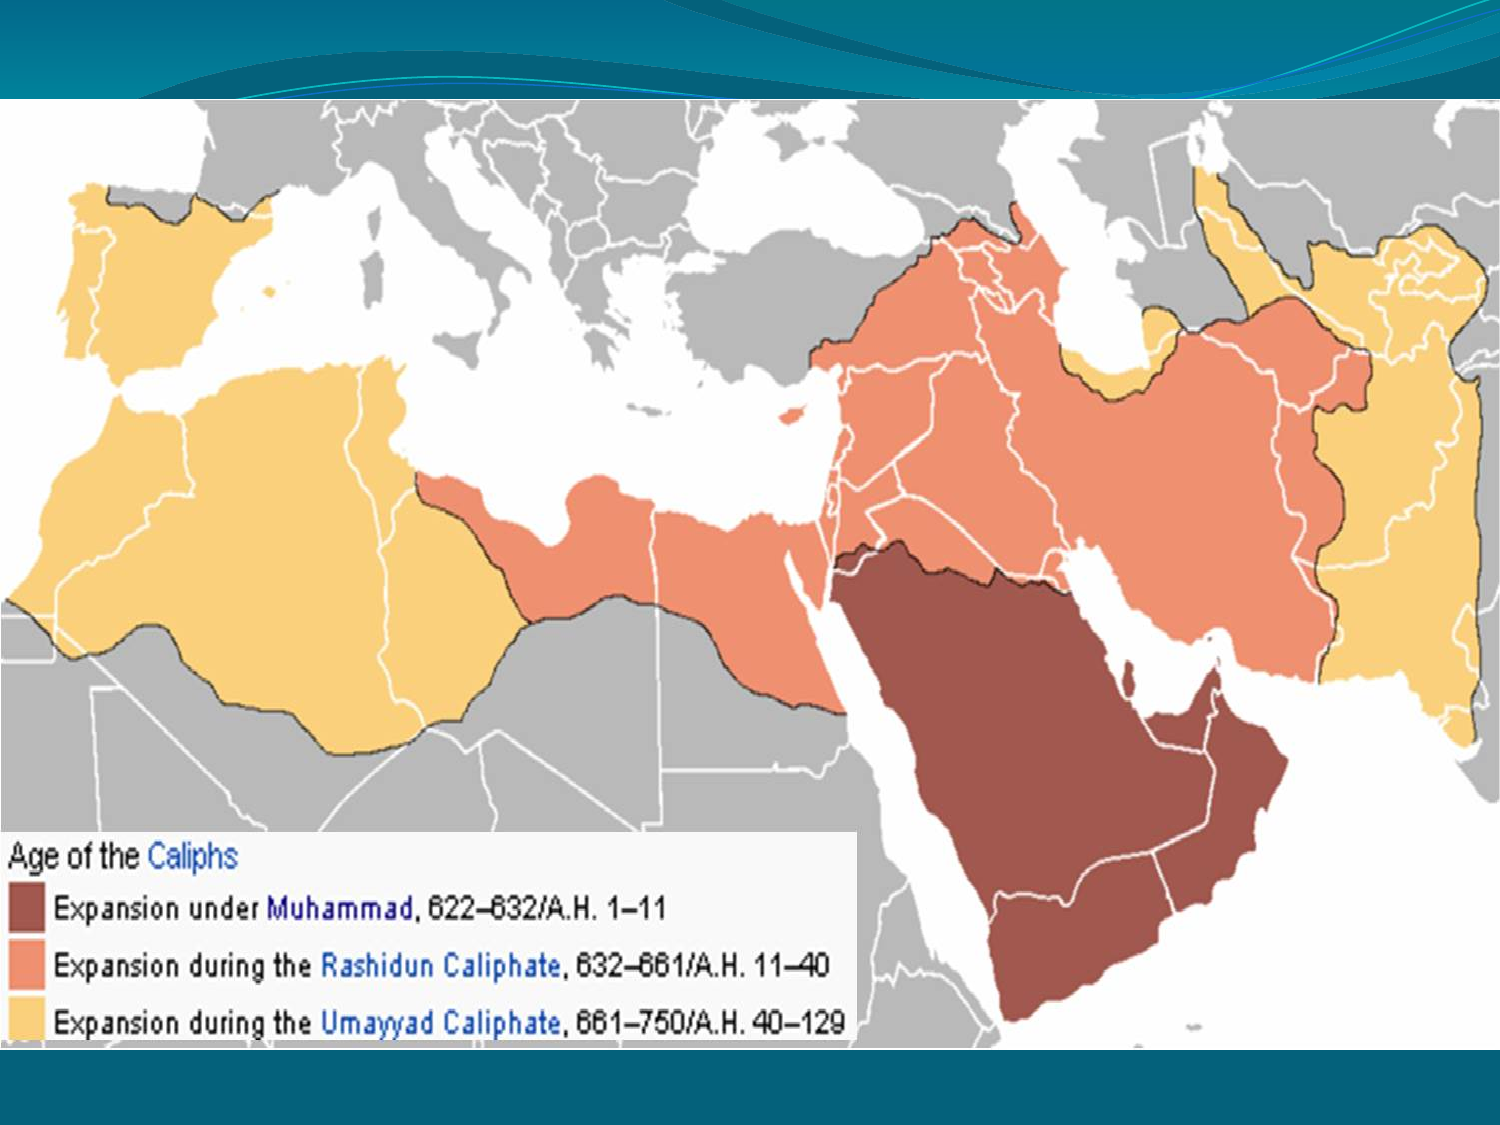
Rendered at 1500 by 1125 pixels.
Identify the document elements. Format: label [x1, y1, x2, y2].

picture [0, 99, 1500, 1049]
